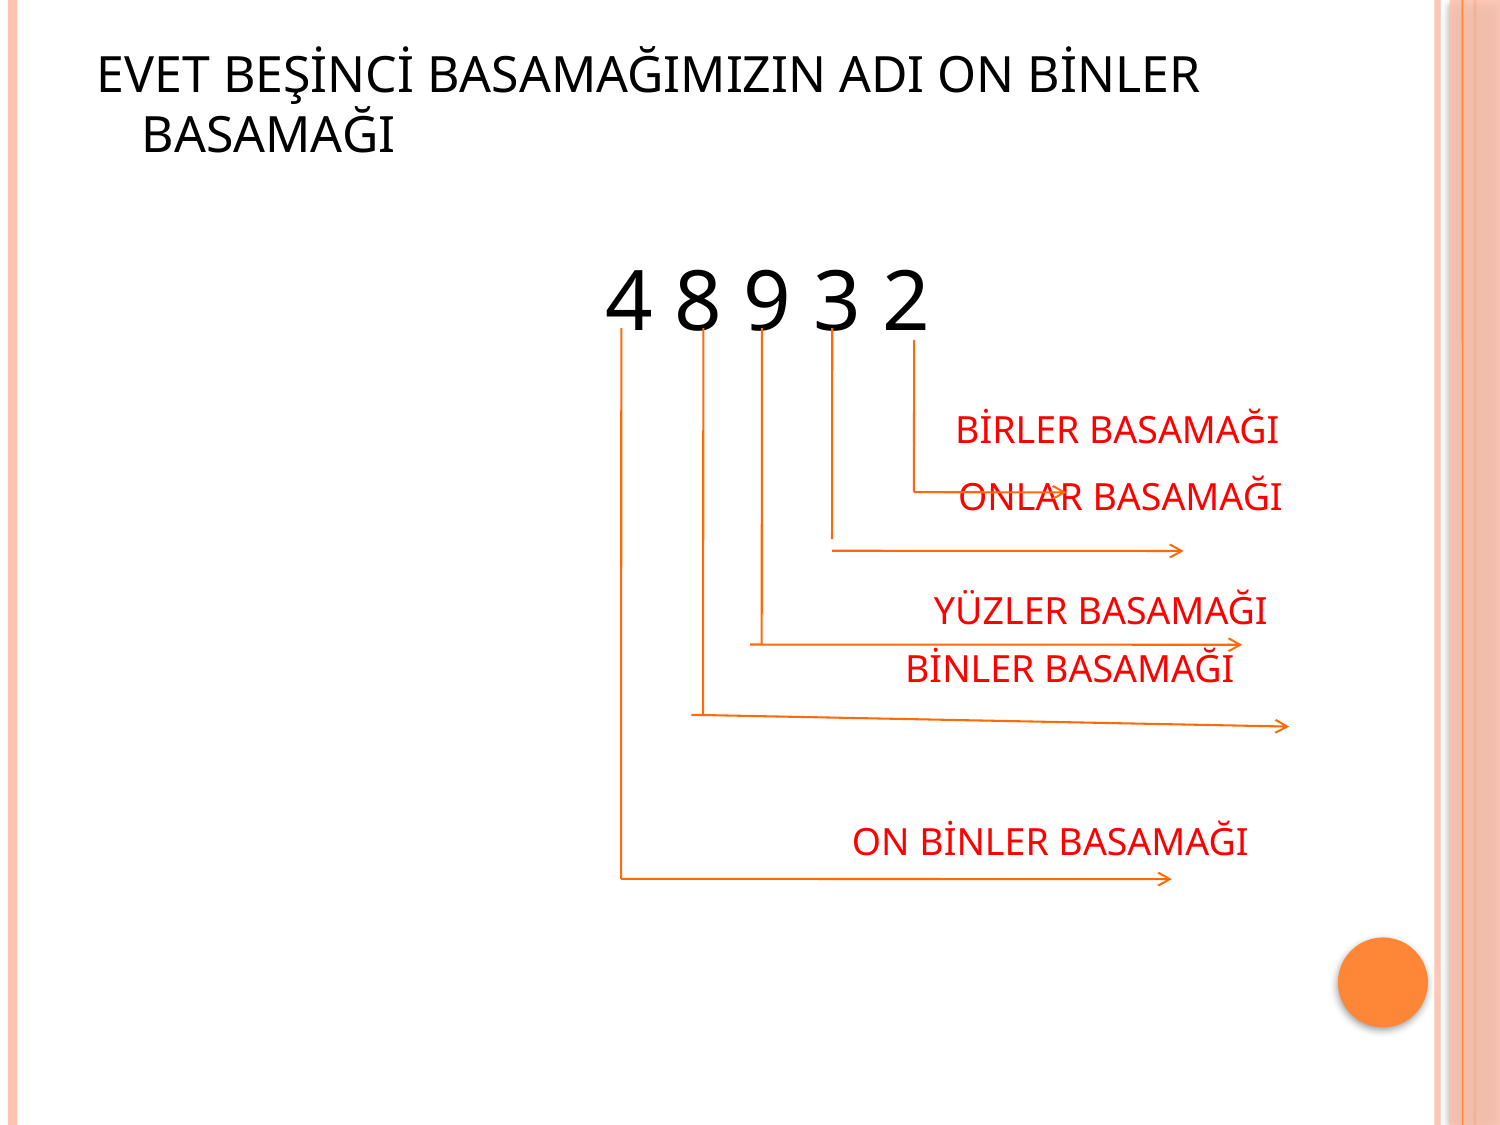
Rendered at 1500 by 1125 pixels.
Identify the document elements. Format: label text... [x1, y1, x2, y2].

list EVET BEŞİNCİ BASAMAĞIMIZIN ADI ON BİNLER BASAMAĞI 4 8 9 3 2 BİRLER BASAMAĞI ONLAR BASAMAĞI YÜZLER BASAMAĞI BİNLER BASAMAĞI ON BİNLER BASAMAĞI [82, 35, 1454, 1062]
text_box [690, 714, 1290, 727]
